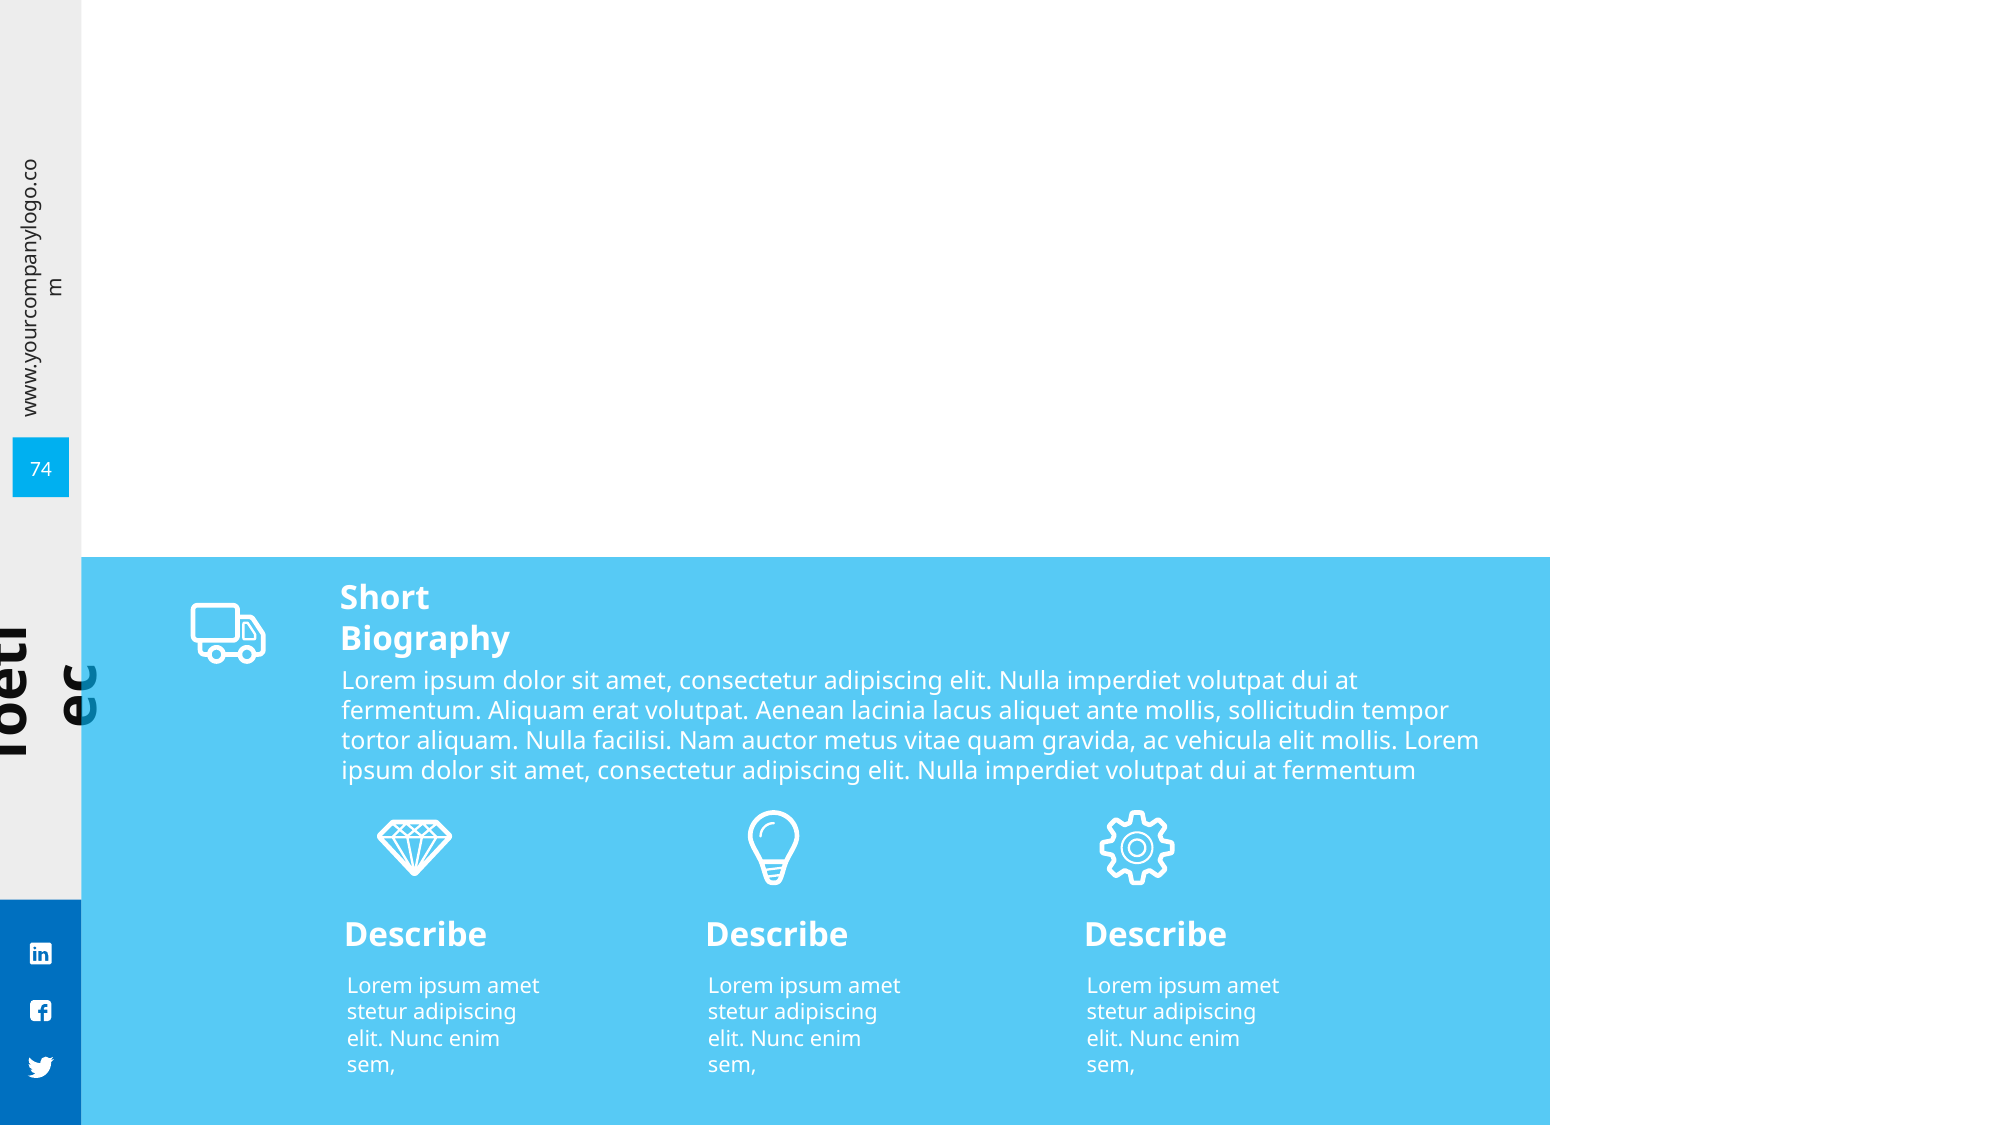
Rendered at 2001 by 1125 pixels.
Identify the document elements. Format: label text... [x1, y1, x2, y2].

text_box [190, 602, 266, 664]
picture [81, 0, 2000, 1125]
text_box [1099, 810, 1175, 886]
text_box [747, 810, 800, 886]
slide_number 74 [12, 437, 69, 498]
